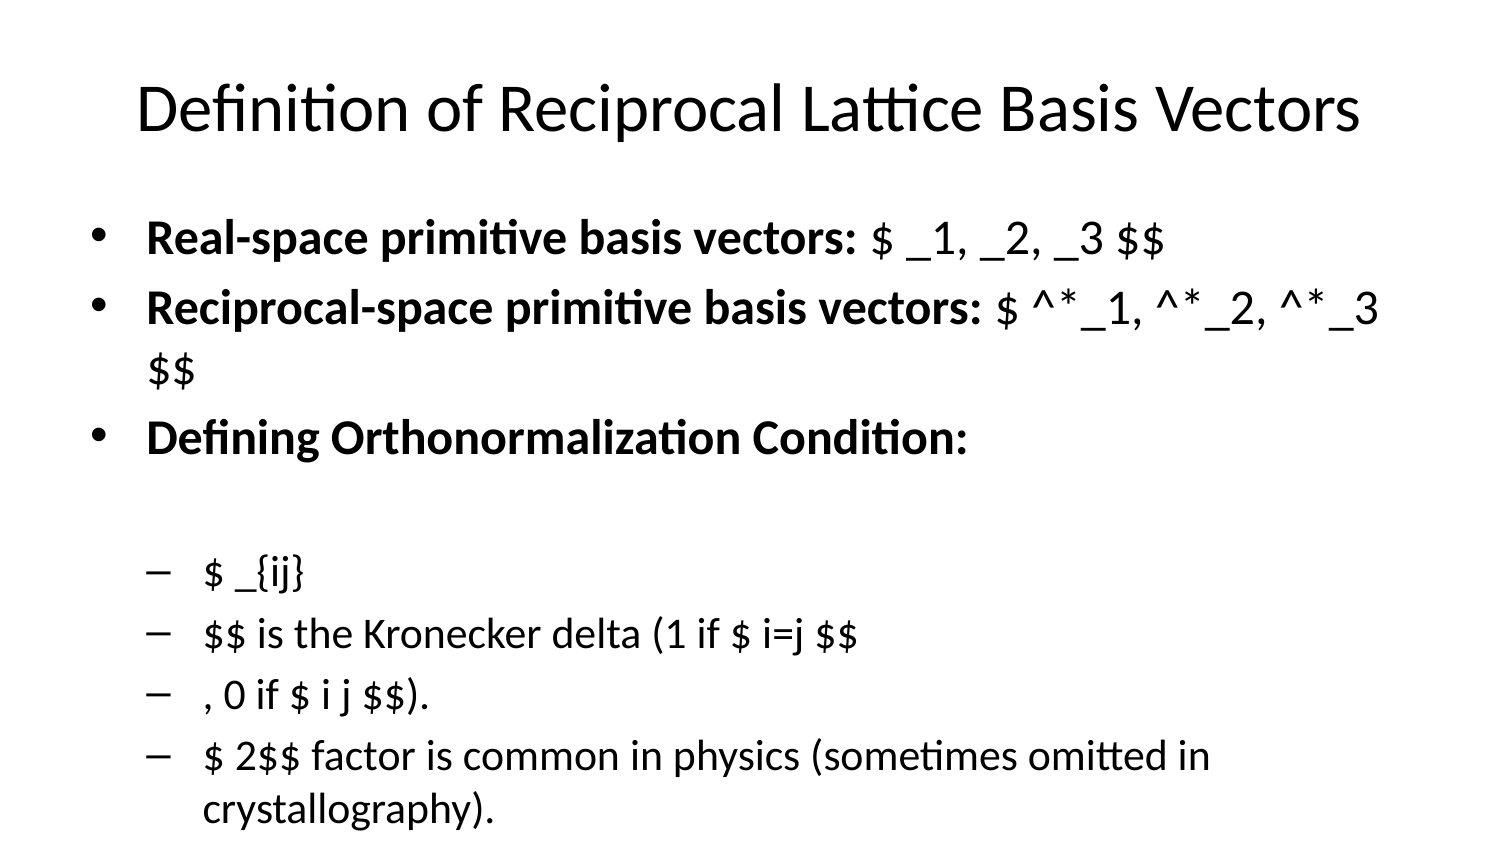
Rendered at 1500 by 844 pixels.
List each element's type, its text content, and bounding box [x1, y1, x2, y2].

title Definition of Reciprocal Lattice Basis Vectors [75, 33, 1425, 175]
